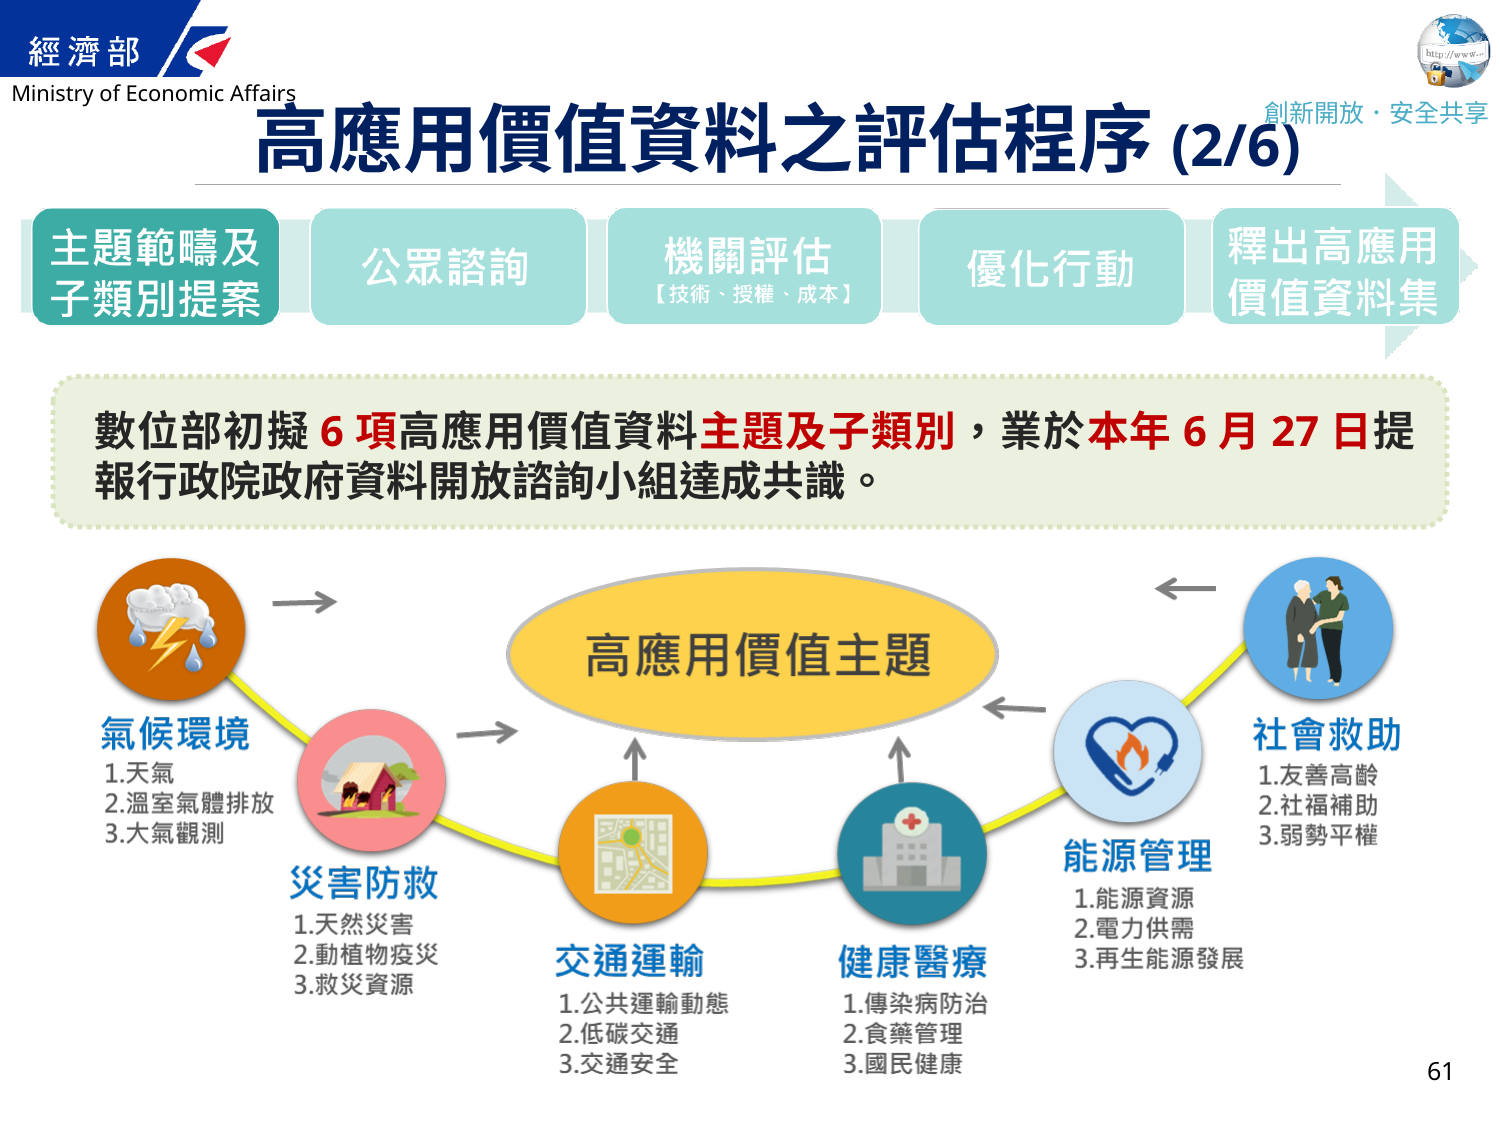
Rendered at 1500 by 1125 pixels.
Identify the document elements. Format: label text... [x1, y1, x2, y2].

picture [47, 550, 1457, 1094]
text_box 高應用價值資料之評估程序(2/6) [238, 94, 1316, 171]
picture [21, 172, 1489, 359]
picture [0, 0, 231, 77]
picture [1411, 10, 1495, 90]
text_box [52, 376, 1448, 528]
slide_number 61 [1120, 1042, 1471, 1103]
